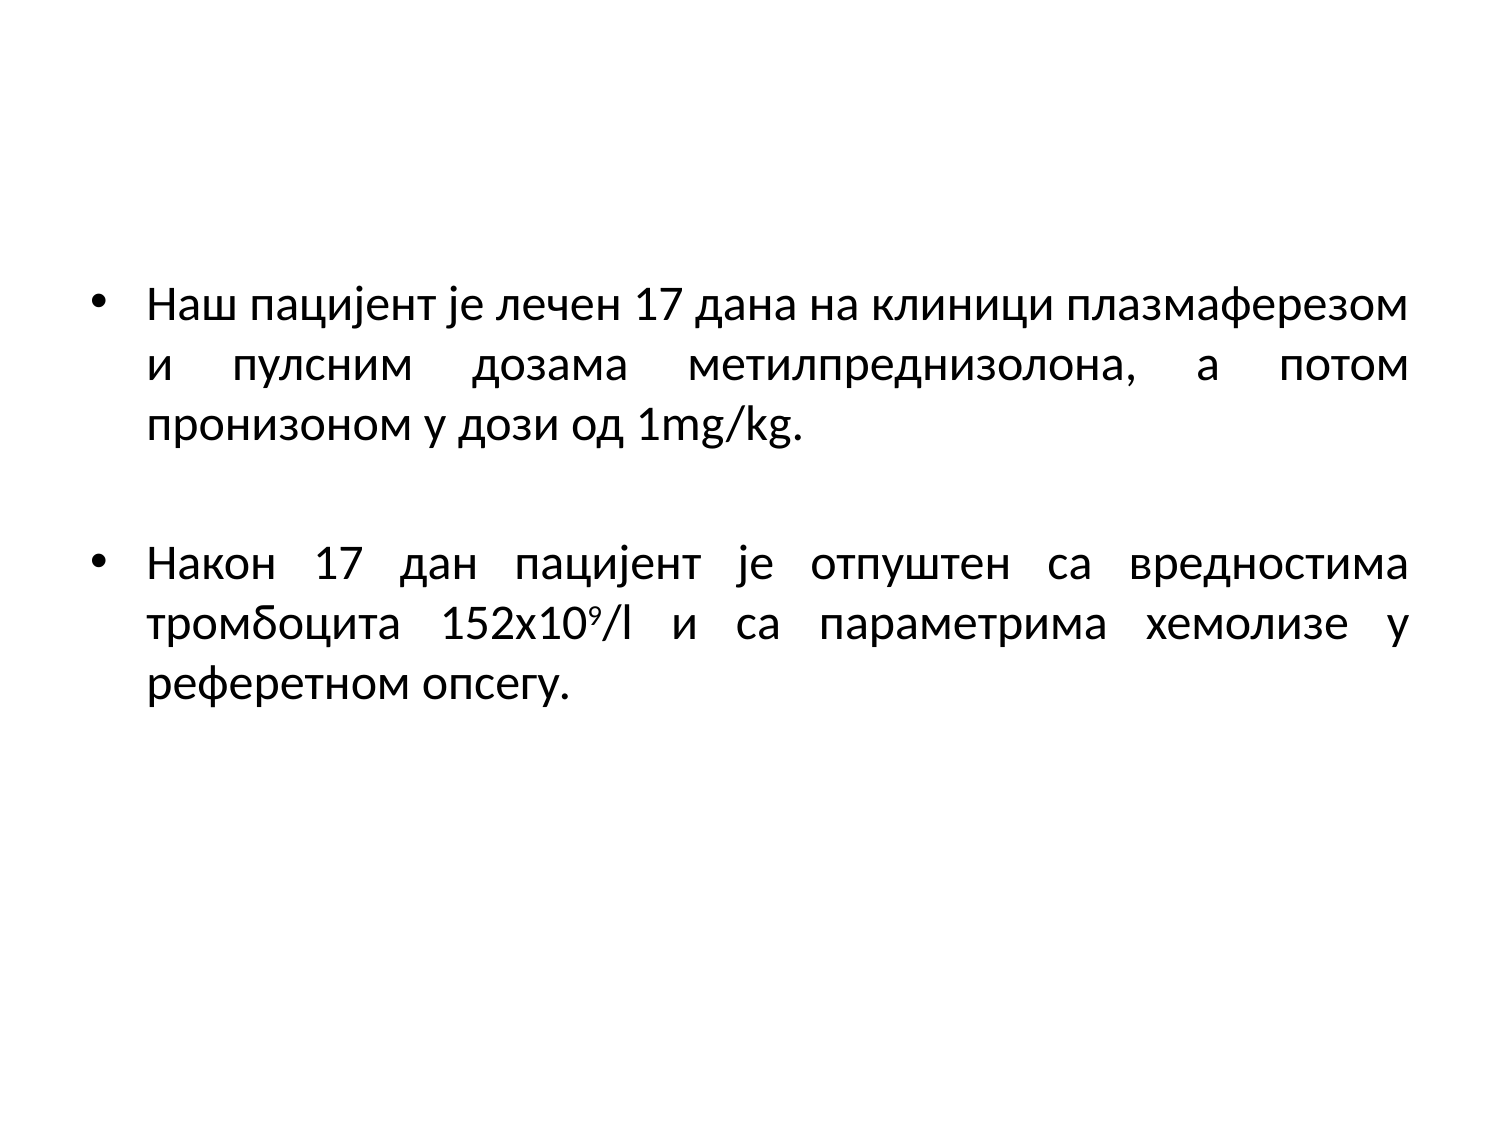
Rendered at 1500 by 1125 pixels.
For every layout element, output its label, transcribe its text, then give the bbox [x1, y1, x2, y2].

list Наш пацијент је лечен 17 дана на клиници плазмаферезом и пулсним дозама метилпреднизолона, а потом пронизоном у дози од 1mg/kg. Након 17 дан пацијент је отпуштен са вредностима тромбоцита 152x109/l и са параметрима хемолизе у реферетном опсегу. [75, 262, 1425, 1005]
